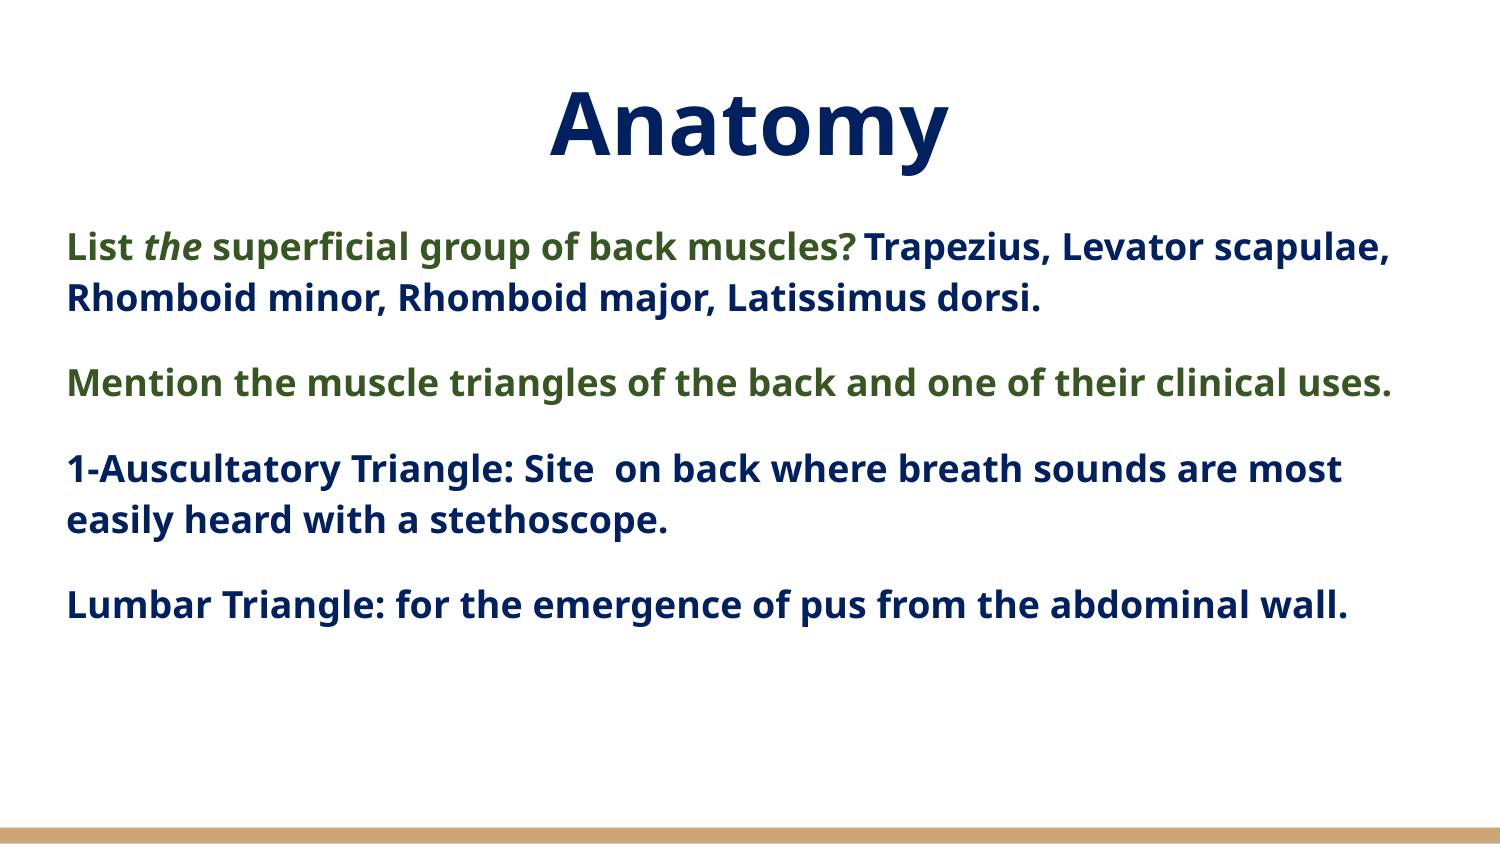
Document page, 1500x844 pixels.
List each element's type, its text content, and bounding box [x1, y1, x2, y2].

title Anatomy [51, 51, 1449, 189]
list List the superficial group of back muscles? Trapezius, Levator scapulae, Rhomboid minor, Rhomboid major, Latissimus dorsi. Mention the muscle triangles of the back and one of their clinical uses. 1-Auscultatory Triangle: Site on back where breath sounds are most easily heard with a stethoscope. Lumbar Triangle: for the emergence of pus from the abdominal wall. [51, 200, 1449, 752]
